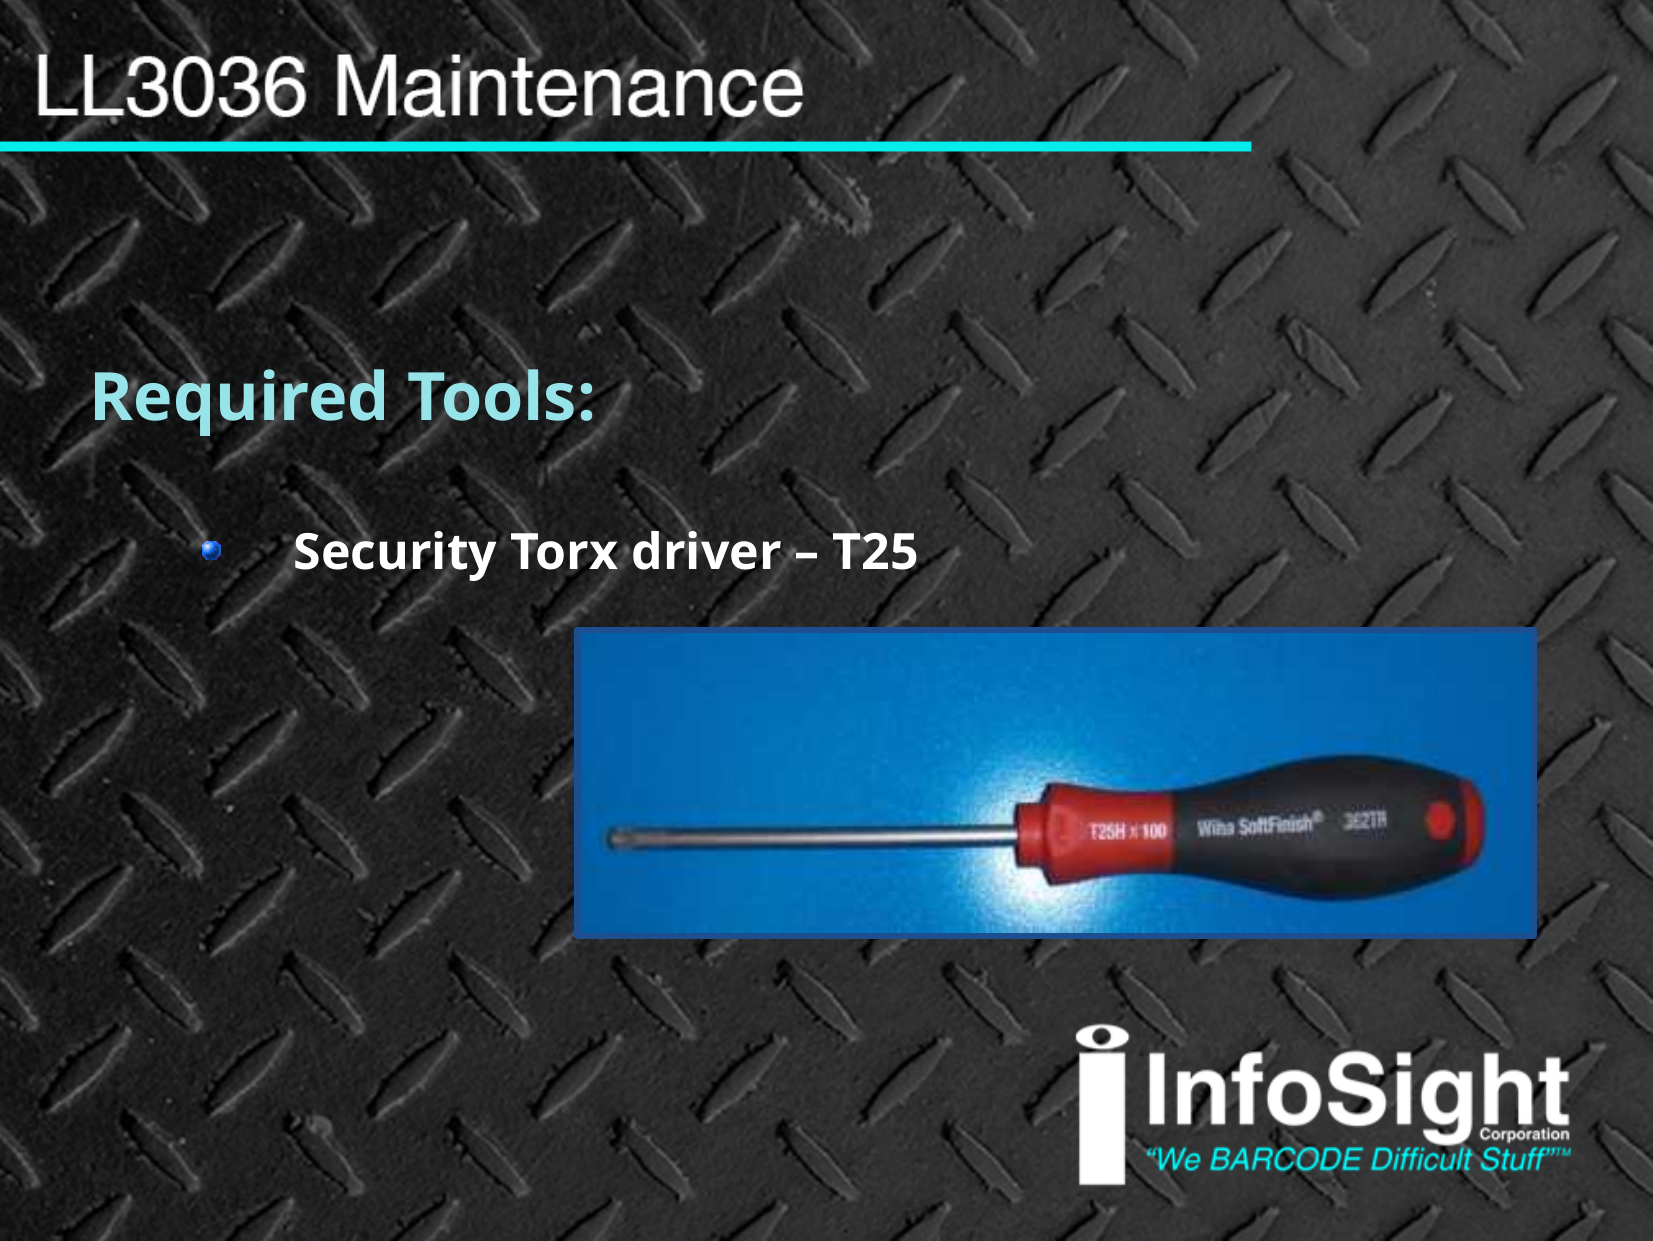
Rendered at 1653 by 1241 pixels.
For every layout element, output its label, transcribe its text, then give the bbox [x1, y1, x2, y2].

text_box Security Torx driver – T25 [187, 514, 1201, 577]
picture [0, 0, 1653, 1241]
text_box Required Tools: [75, 350, 1088, 413]
